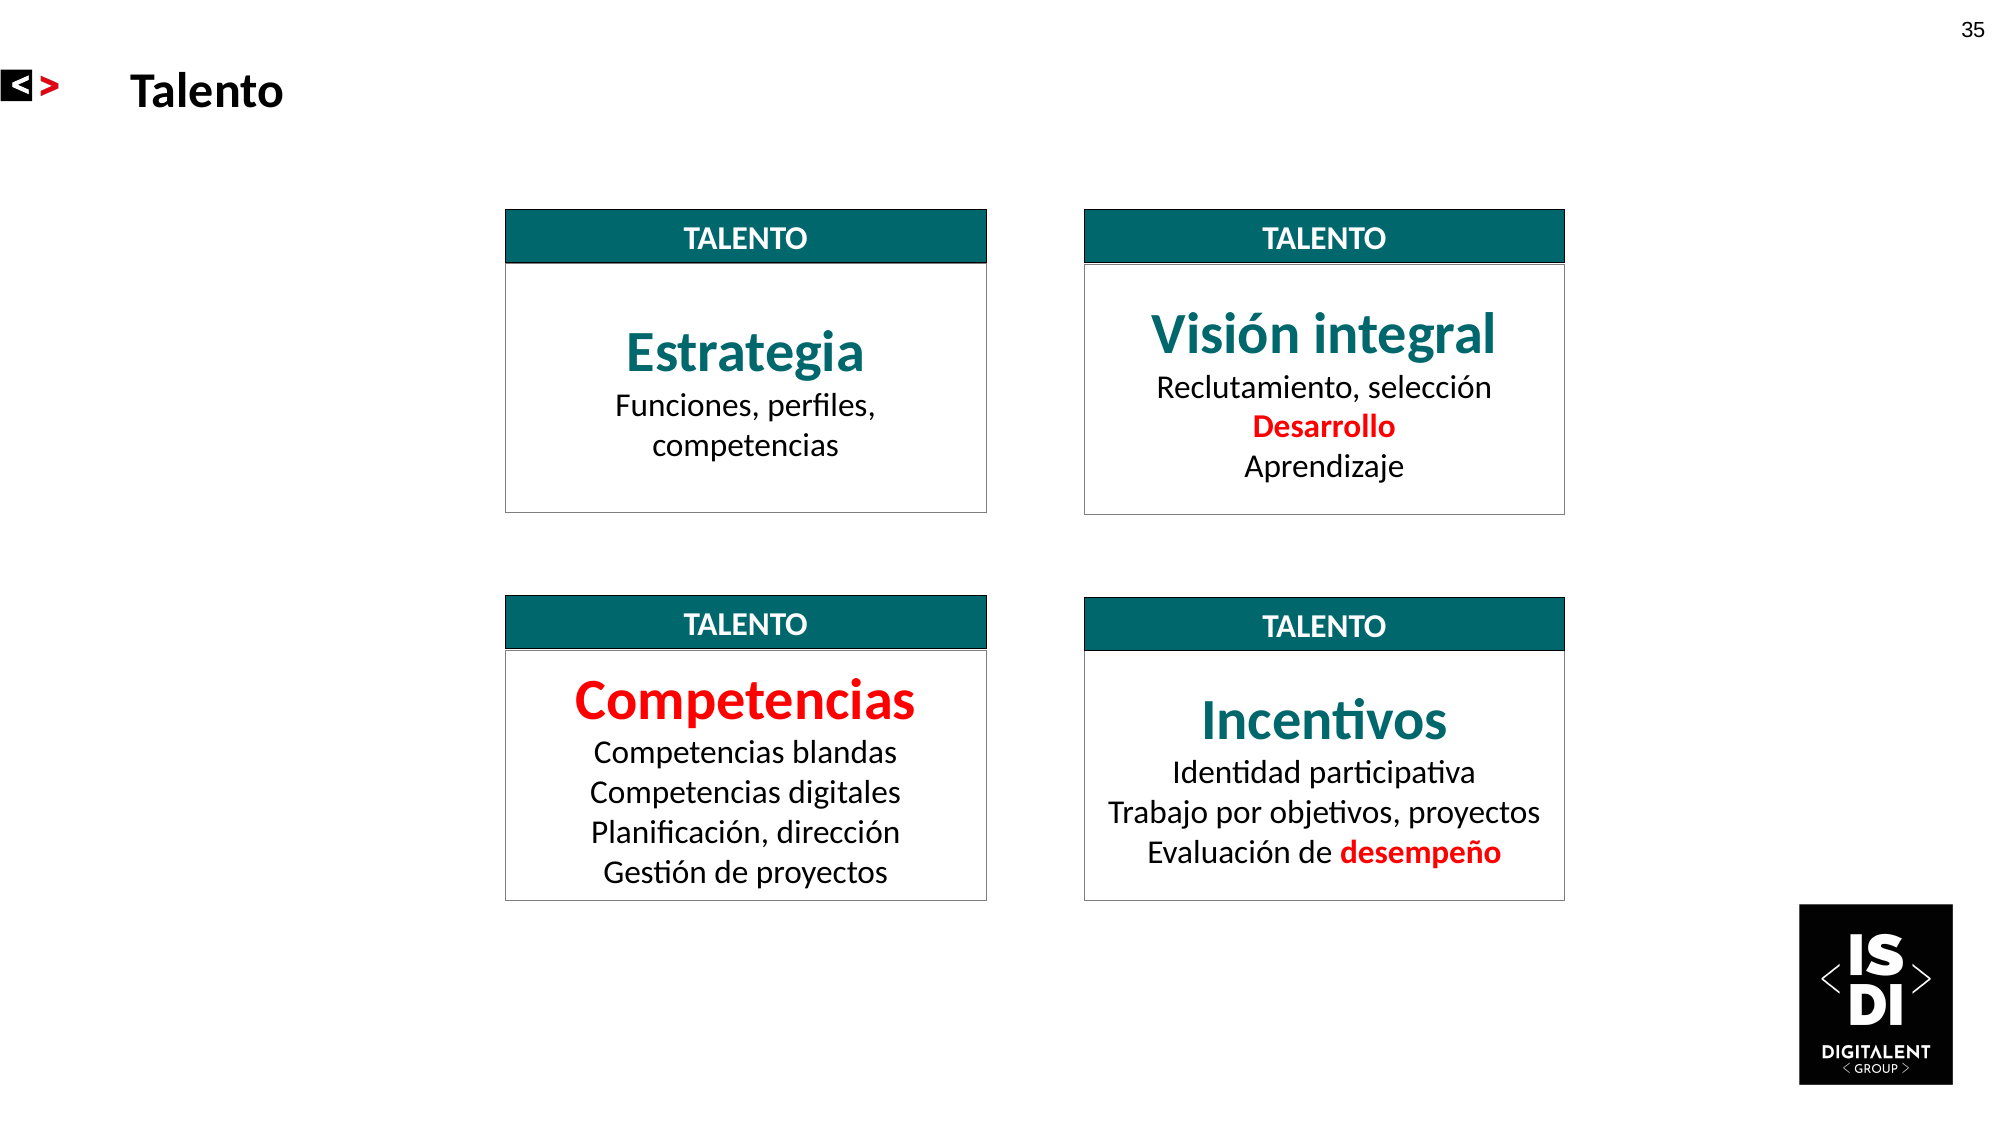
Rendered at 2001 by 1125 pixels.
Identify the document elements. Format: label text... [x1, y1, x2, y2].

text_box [1083, 596, 1566, 901]
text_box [505, 595, 987, 901]
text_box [1083, 209, 1566, 515]
picture [1797, 902, 1955, 1087]
picture [37, 74, 59, 99]
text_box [505, 209, 987, 514]
title Talento [115, 37, 1888, 137]
picture [7, 73, 33, 100]
